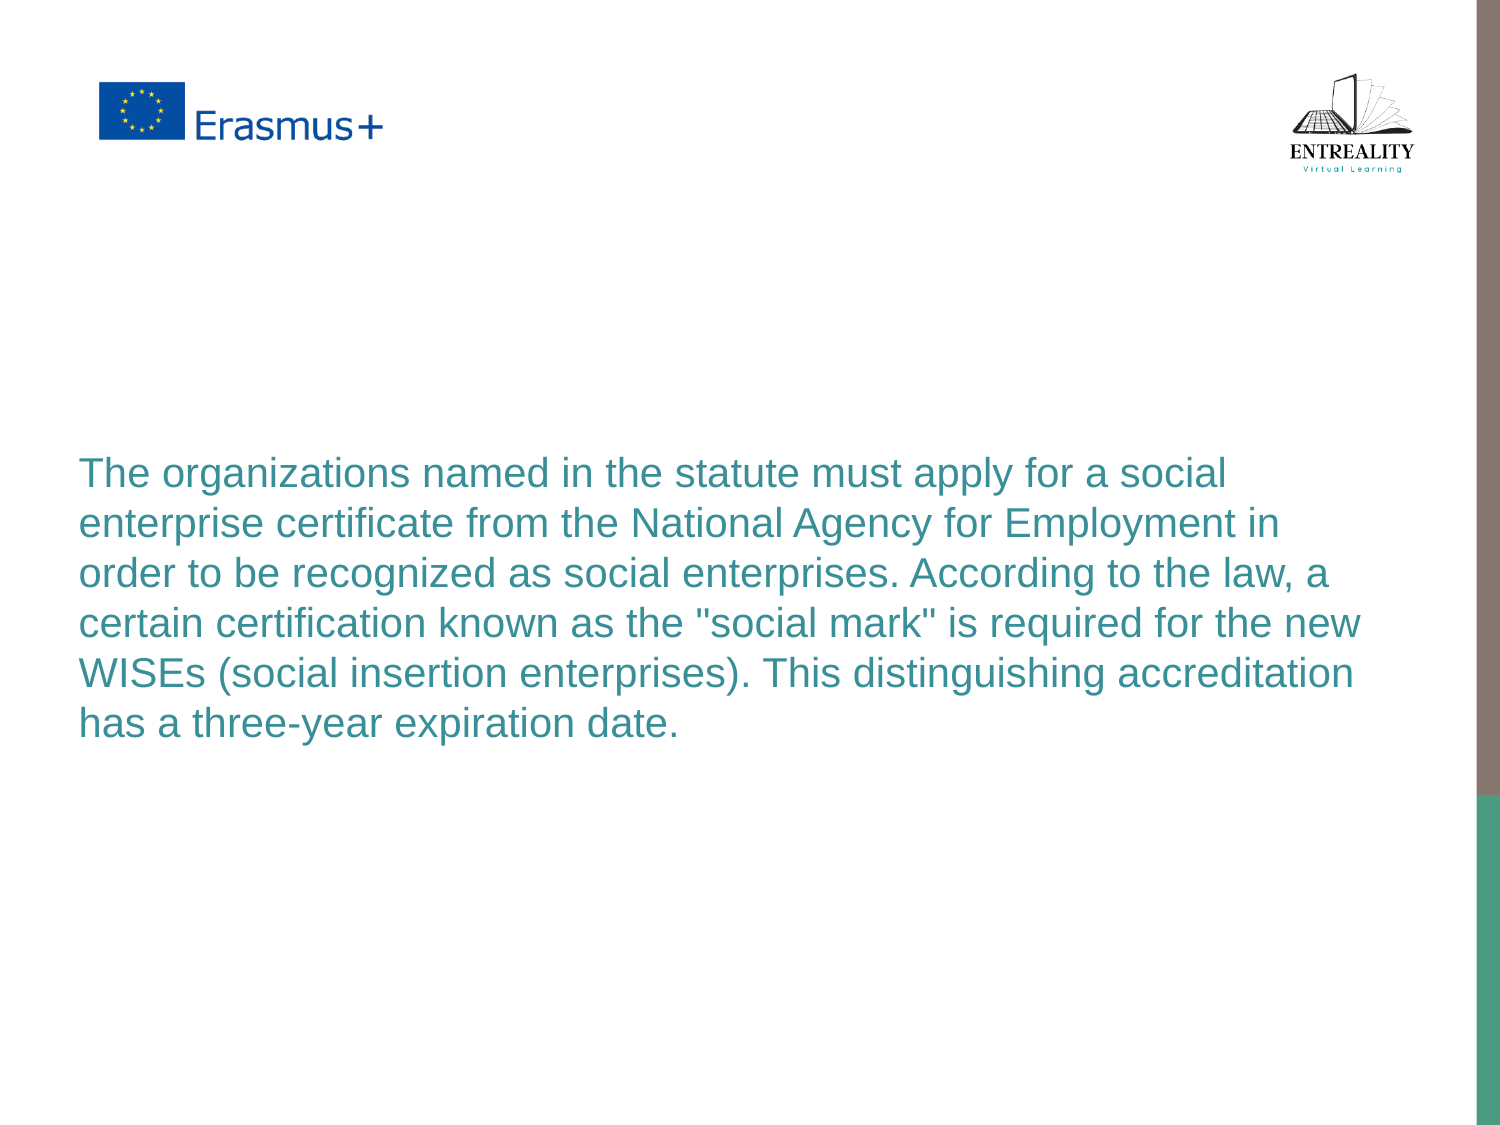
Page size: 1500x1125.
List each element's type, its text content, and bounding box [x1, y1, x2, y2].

picture [1246, 17, 1458, 229]
picture [81, 64, 399, 156]
title The organizations named in the statute must apply for a social enterprise certificate from the National Agency for Employment in order to be recognized as social enterprises. According to the law, a certain certification known as the "social mark" is required for the new WISEs (social insertion enterprises). This distinguishing accreditation has a three-year expiration date. [63, 242, 1388, 1125]
